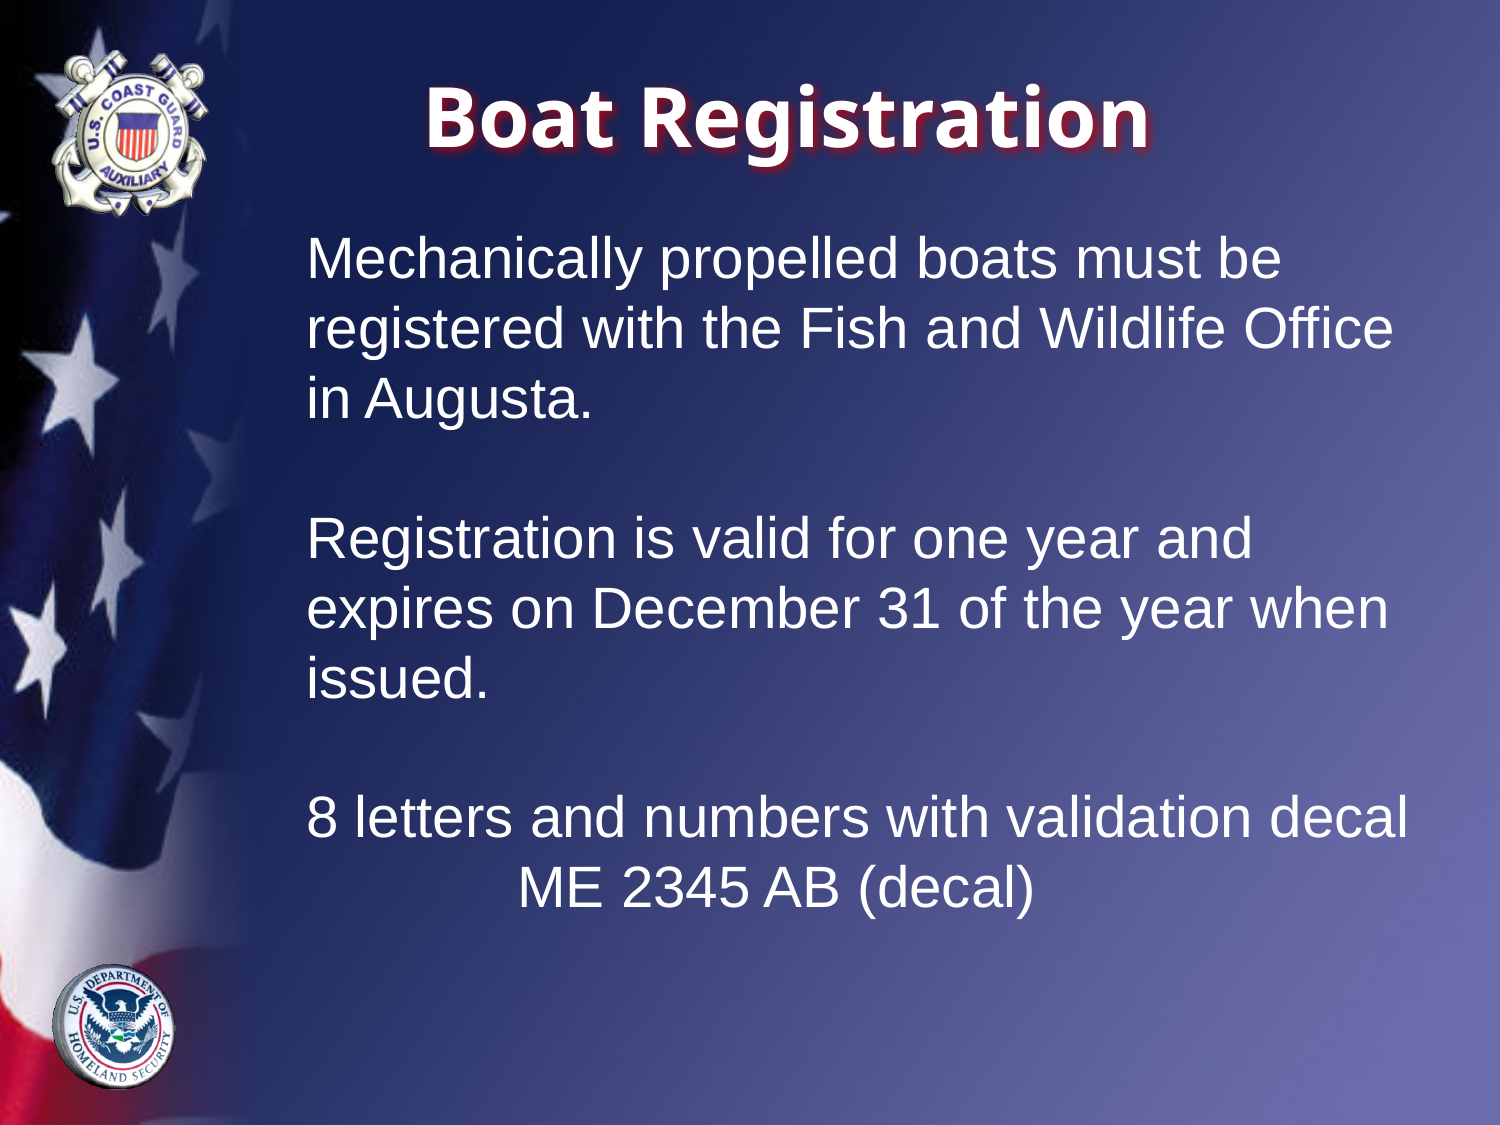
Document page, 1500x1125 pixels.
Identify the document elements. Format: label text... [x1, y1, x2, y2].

title Boat Registration [150, 20, 1425, 208]
picture [0, 0, 1500, 1125]
text_box Mechanically propelled boats must be registered with the Fish and Wildlife Office in Augusta. Registration is valid for one year and expires on December 31 of the year when issued. 8 letters and numbers with validation decal ME 2345 AB (decal) [291, 212, 1463, 927]
